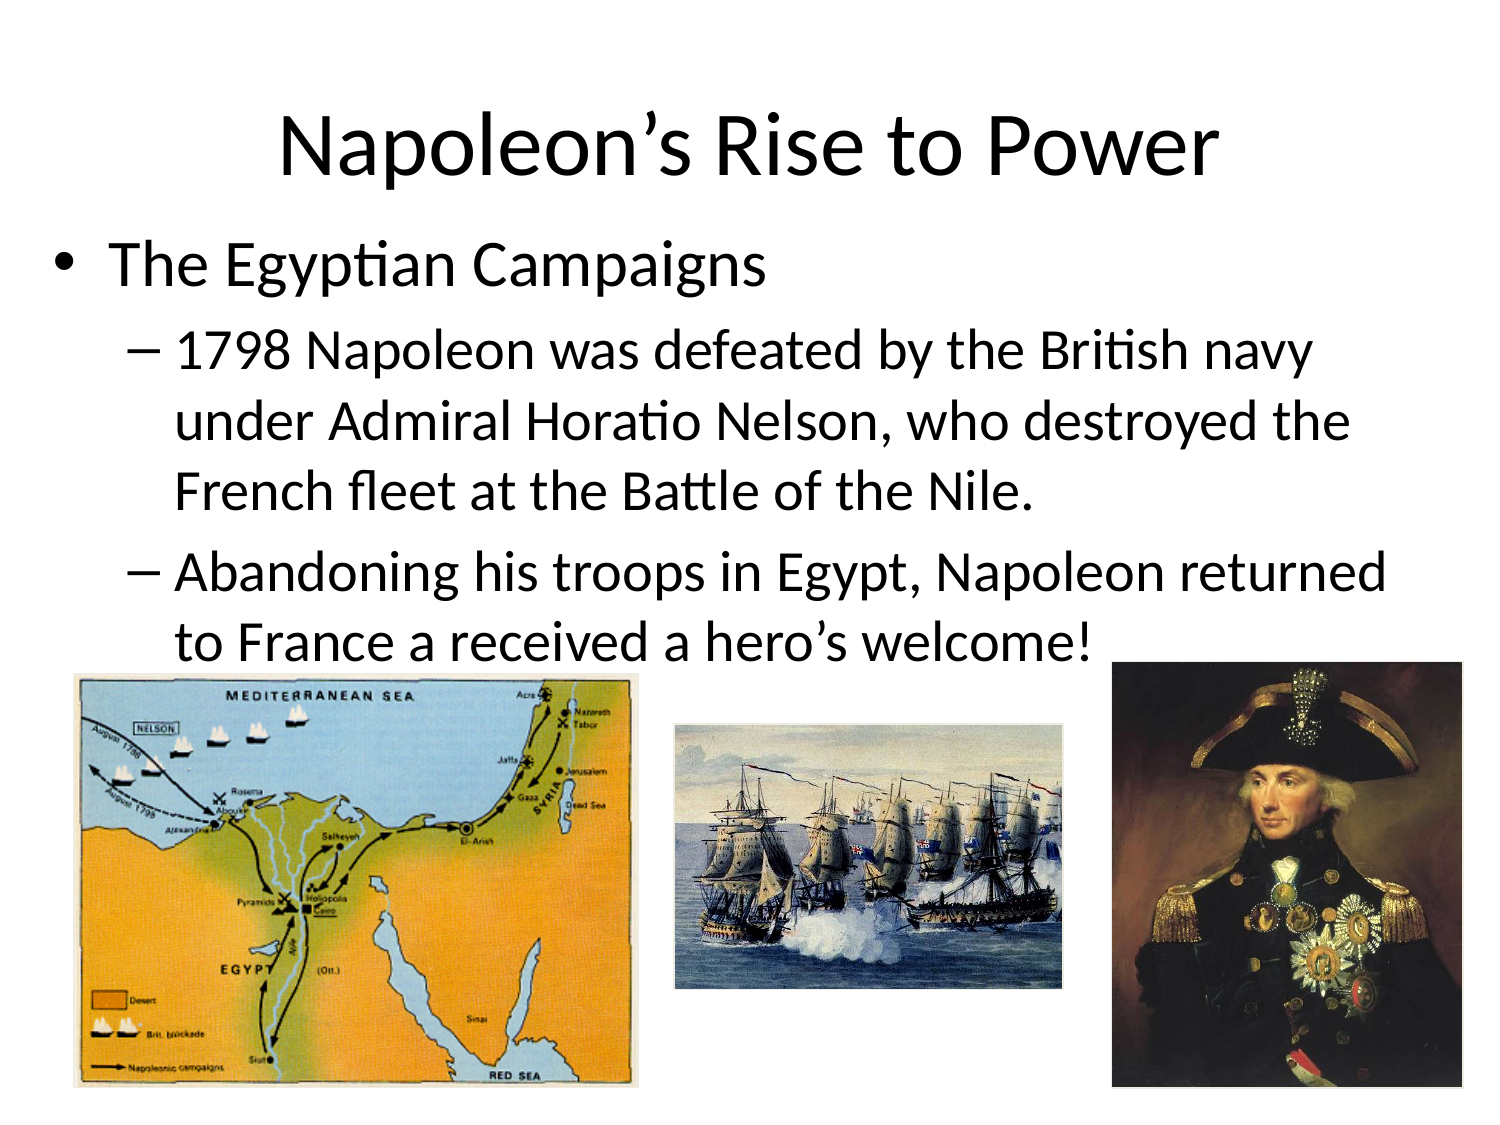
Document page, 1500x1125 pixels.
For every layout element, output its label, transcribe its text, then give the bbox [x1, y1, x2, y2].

picture [1112, 662, 1463, 1088]
title Napoleon’s Rise to Power [75, 45, 1425, 212]
picture [74, 674, 638, 1088]
list The Egyptian Campaigns 1798 Napoleon was defeated by the British navy under Admiral Horatio Nelson, who destroyed the French fleet at the Battle of the Nile. Abandoning his troops in Egypt, Napoleon returned to France a received a hero’s welcome! [37, 212, 1463, 1005]
picture [674, 724, 1063, 990]
